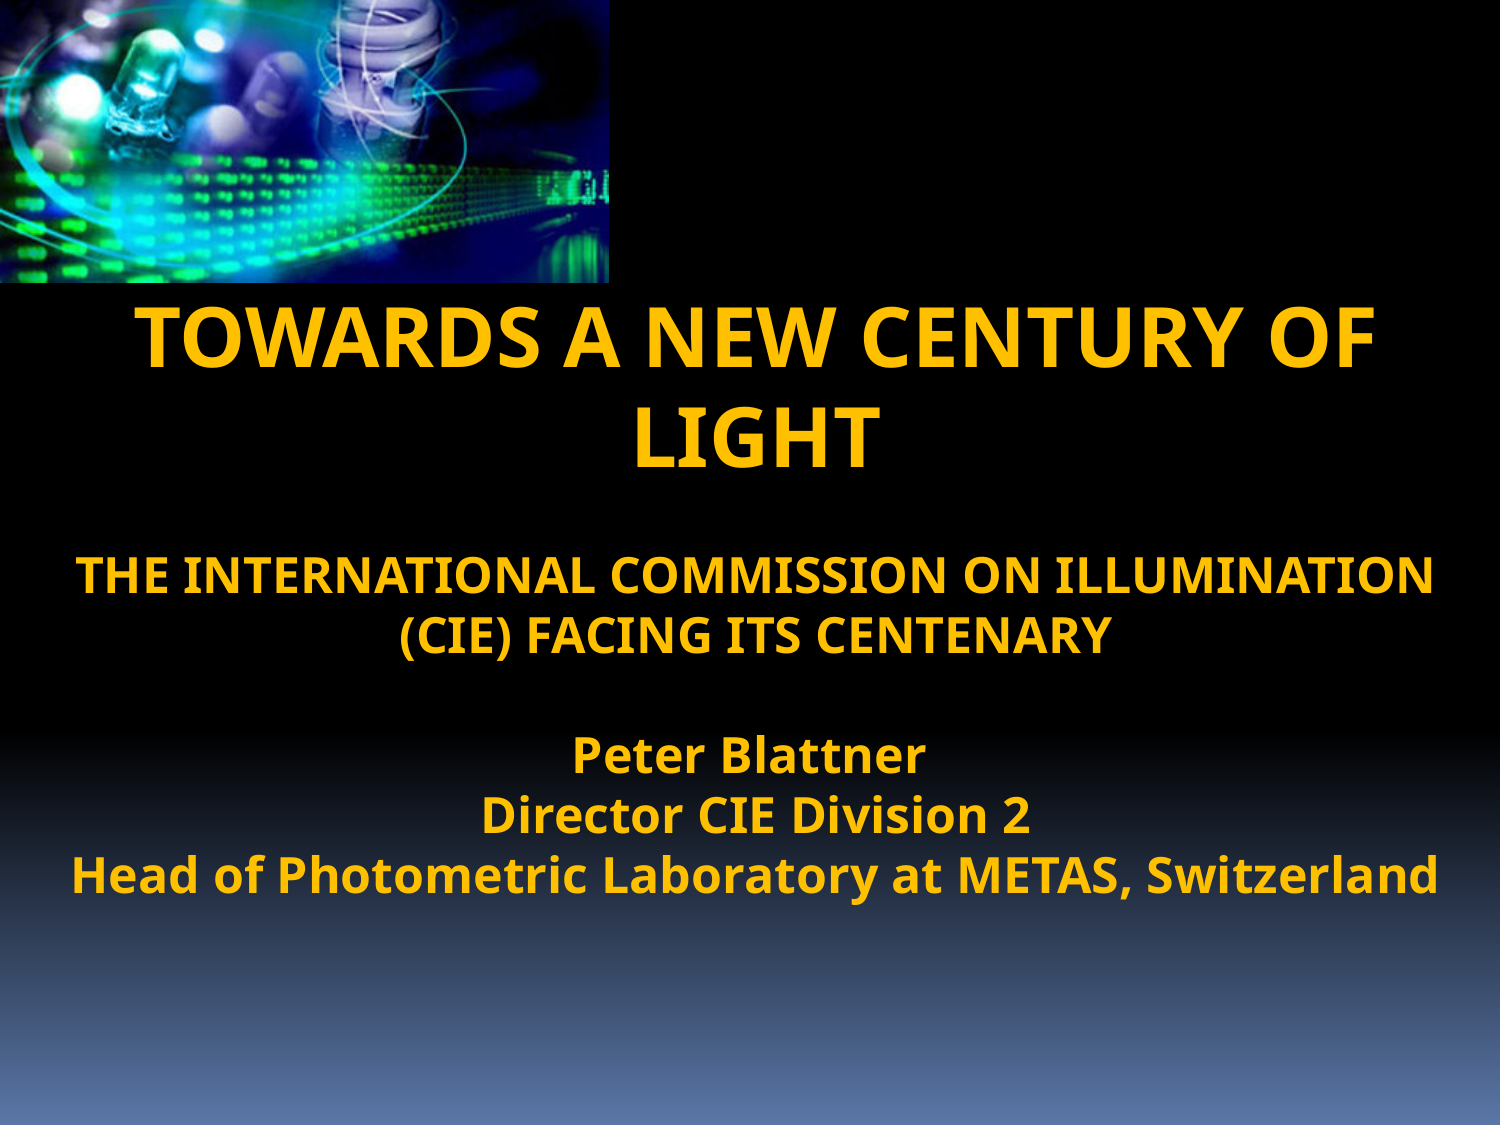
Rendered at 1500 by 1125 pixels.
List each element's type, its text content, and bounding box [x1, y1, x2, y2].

subtitle TOWARDS A NEW CENTURY OF LIGHT THE INTERNATIONAL COMMISSION ON ILLUMINATION (CIE) FACING ITS CENTENARY Peter Blattner Director CIE Division 2 Head of Photometric Laboratory at METAS, Switzerland [13, 727, 1497, 1012]
picture [0, 0, 609, 283]
